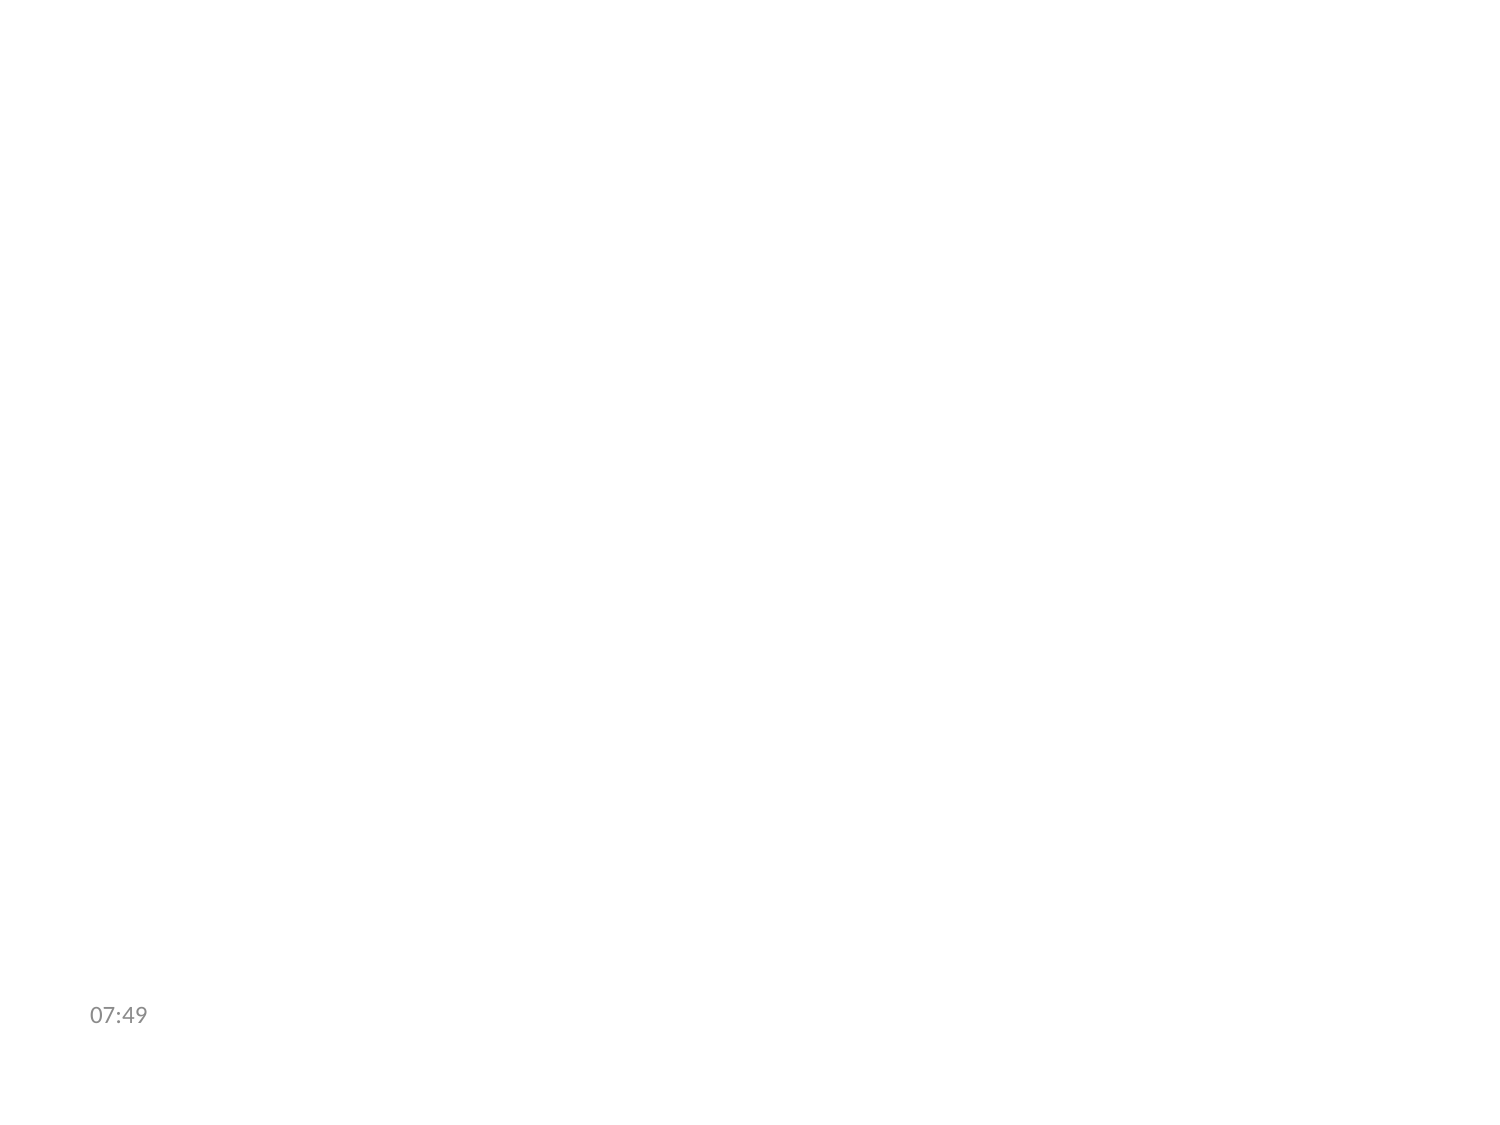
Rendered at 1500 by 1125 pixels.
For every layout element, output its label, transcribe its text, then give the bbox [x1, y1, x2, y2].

text_box 15:35 [75, 983, 425, 1044]
